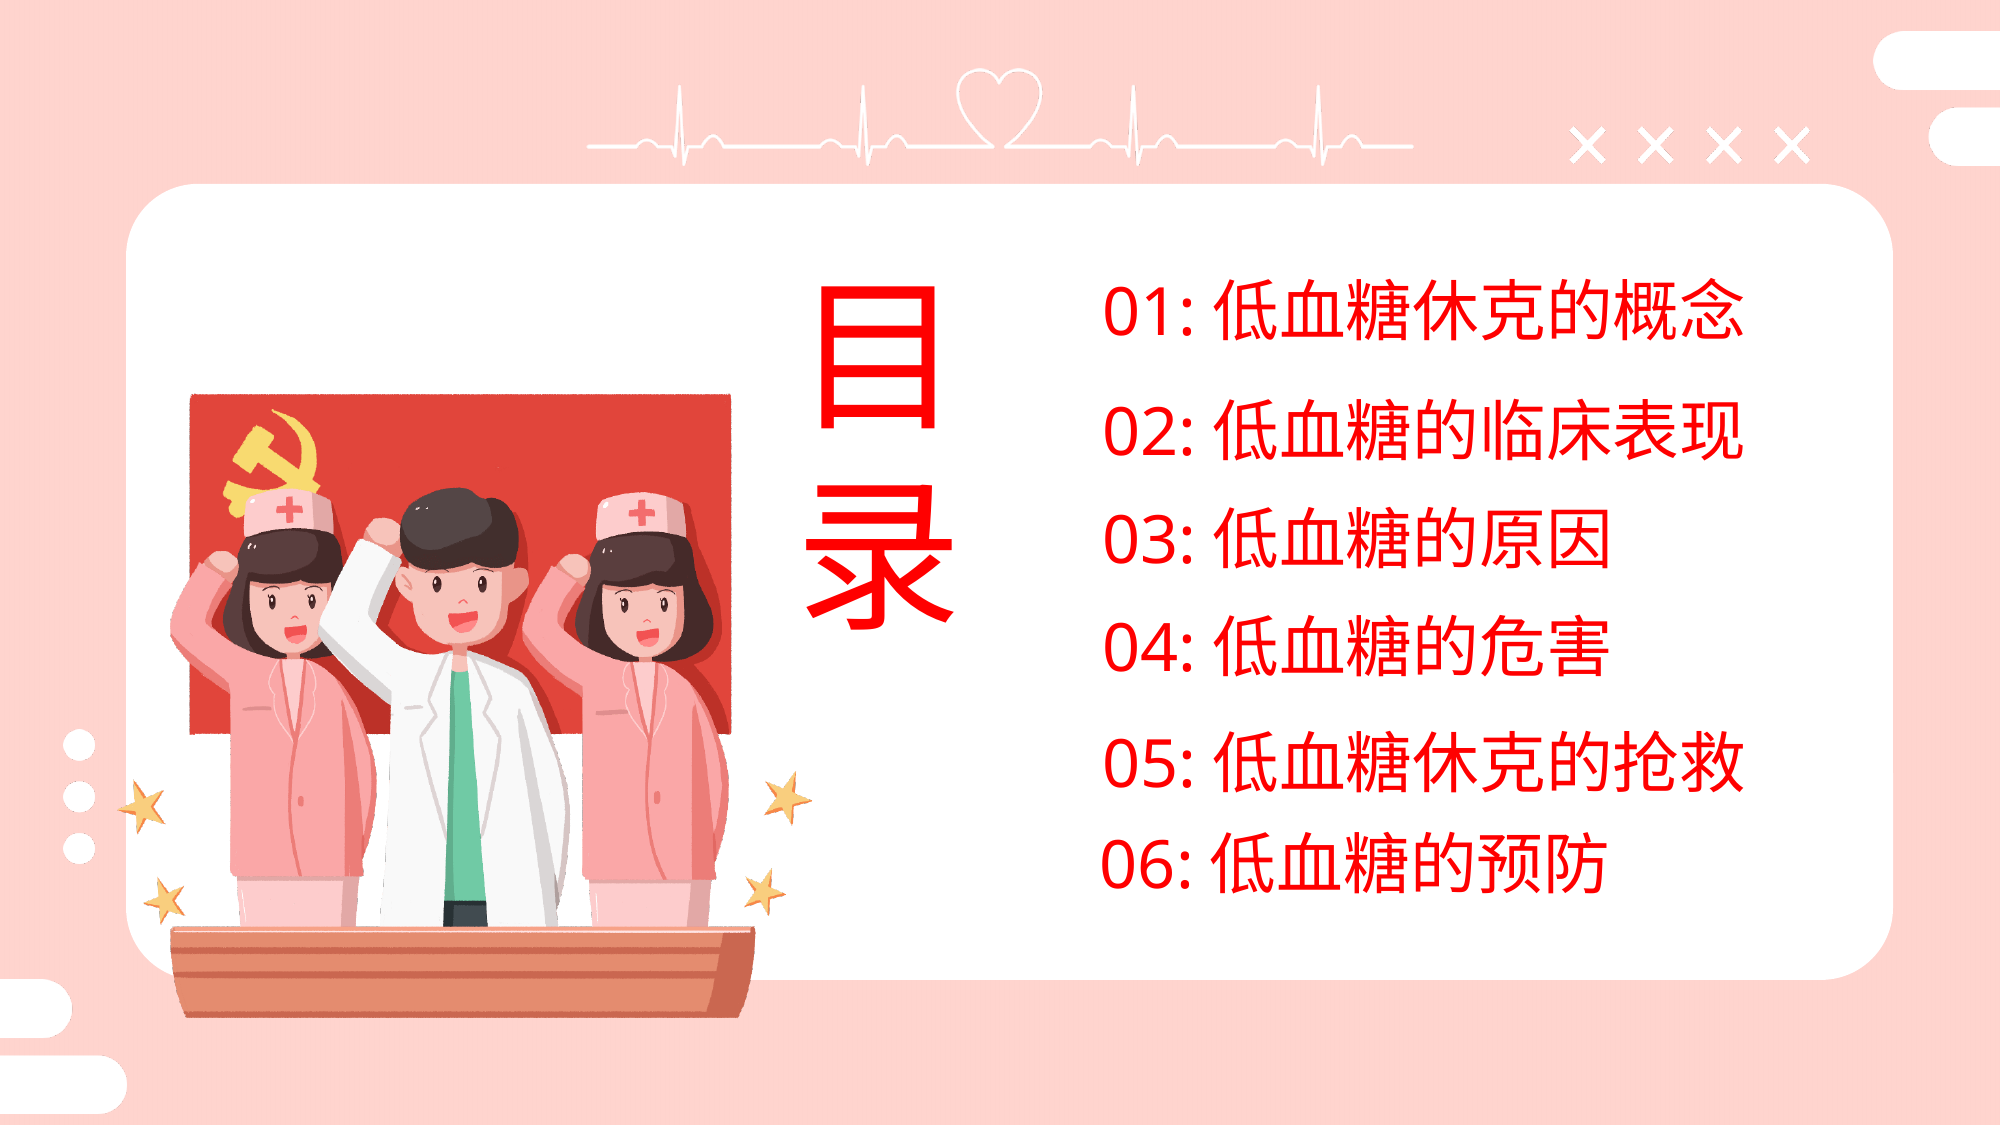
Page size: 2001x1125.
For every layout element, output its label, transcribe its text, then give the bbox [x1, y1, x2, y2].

picture [0, 0, 2000, 1125]
text_box 05:低血糖休克的抢救 [1087, 713, 1808, 808]
text_box [125, 182, 1895, 981]
text_box 02:低血糖的临床表现 [1087, 381, 1808, 476]
text_box 04:低血糖的危害 [1087, 596, 1808, 692]
text_box 03:低血糖的原因 [1087, 489, 1808, 584]
text_box 目录 [780, 242, 972, 658]
text_box 06:低血糖的预防 [1084, 814, 1908, 910]
text_box 01:低血糖休克的概念 [1087, 260, 2000, 356]
